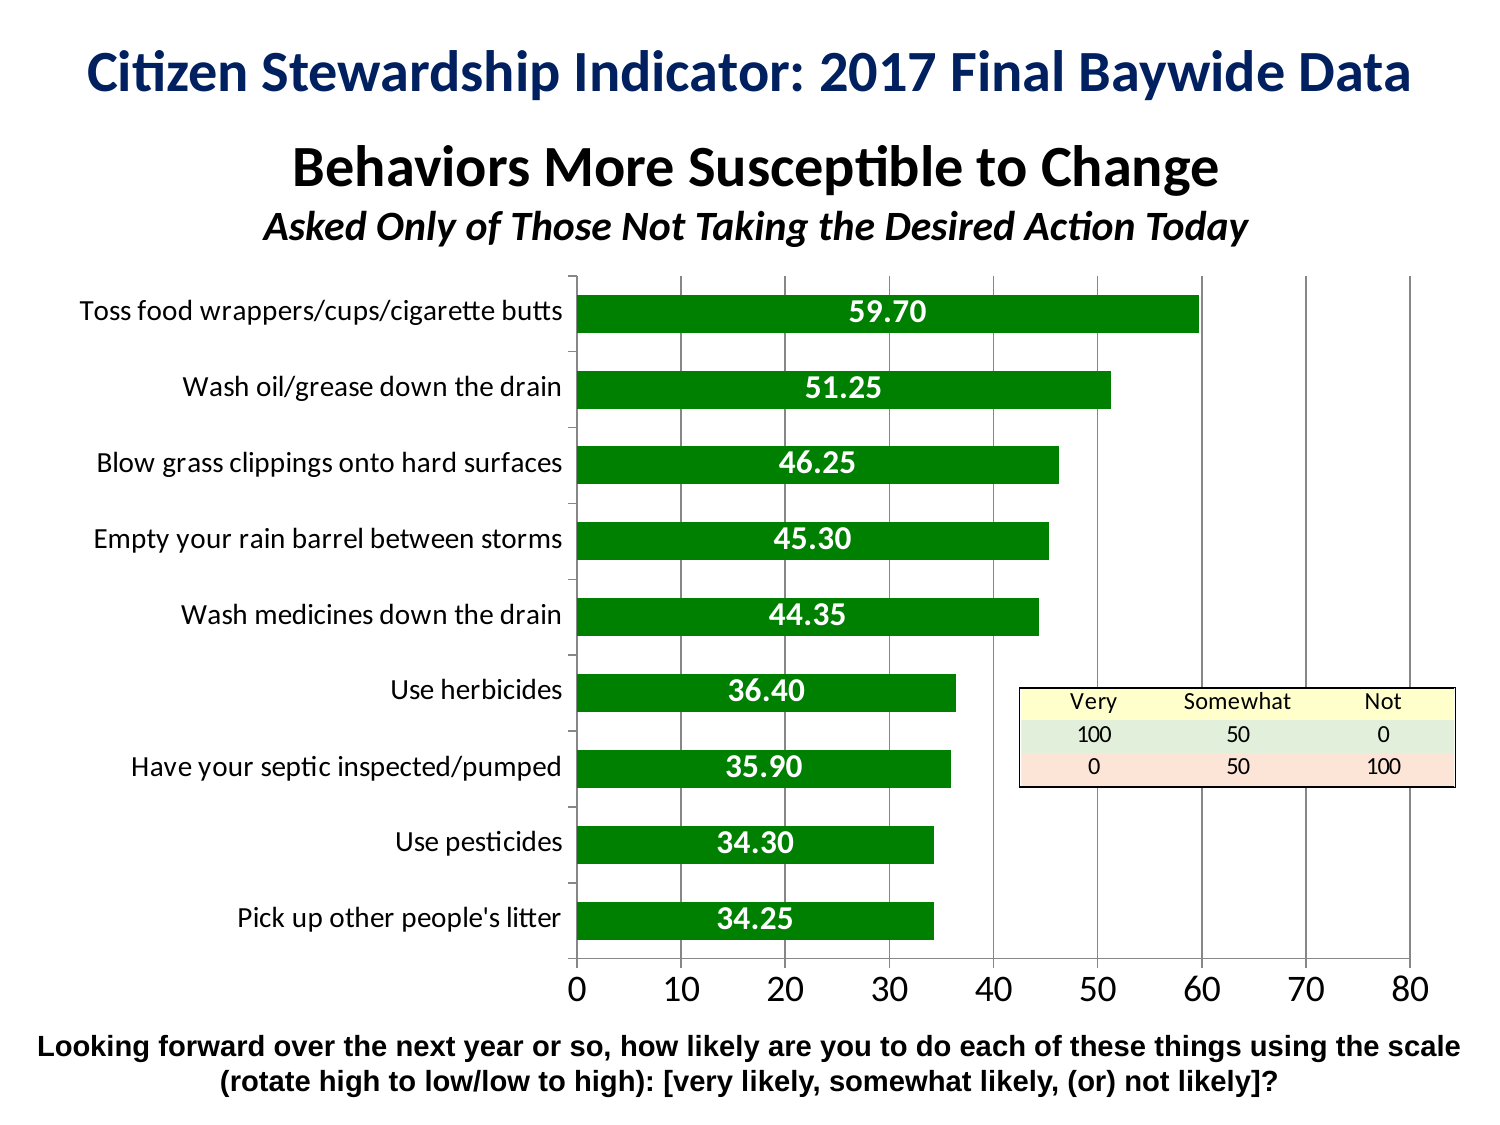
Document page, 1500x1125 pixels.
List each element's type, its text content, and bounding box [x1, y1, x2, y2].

title Behaviors More Susceptible to Change Asked Only of Those Not Taking the Desired Action Today [81, 139, 1432, 238]
text_box Citizen Stewardship Indicator: 2017 Final Baywide Data [56, 25, 1444, 110]
text_box Looking forward over the next year or so, how likely are you to do each of these things using the scale (rotate high to low/low to high): [very likely, somewhat likely, (or) not likely]? [18, 1019, 1482, 1105]
picture [1019, 687, 1456, 789]
chart [43, 274, 1457, 1063]
